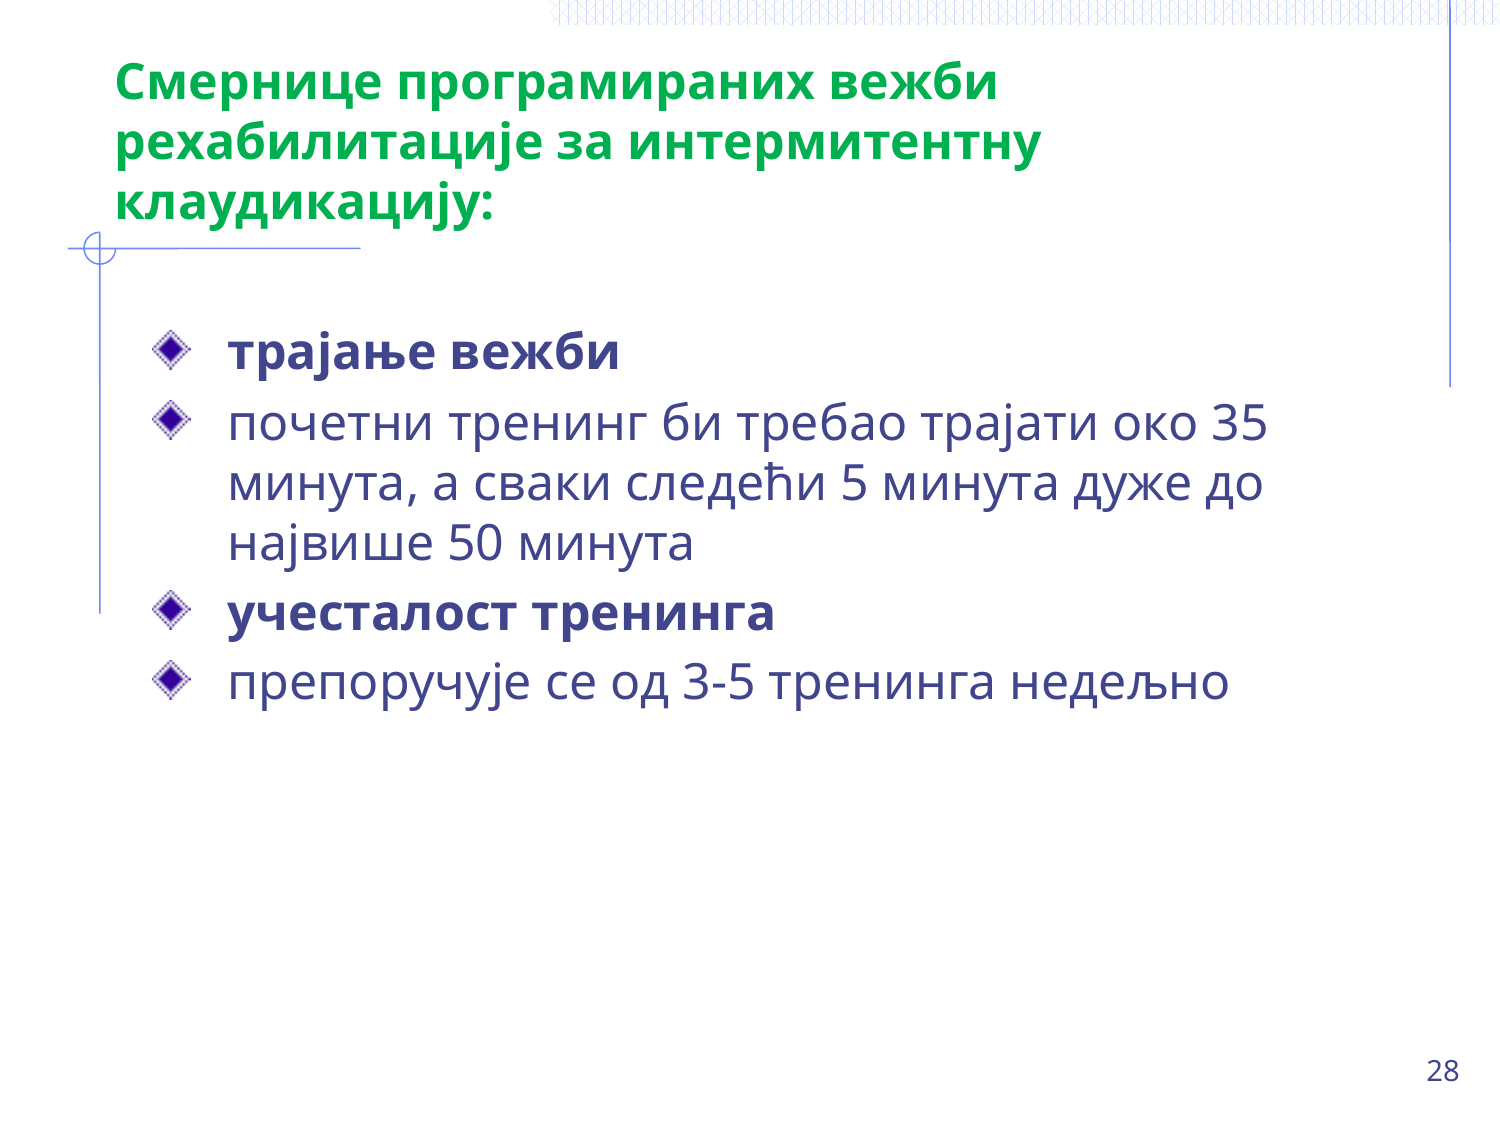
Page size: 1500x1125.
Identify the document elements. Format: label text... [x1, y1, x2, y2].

picture [152, 660, 191, 700]
picture [152, 400, 191, 440]
title Смернице програмираних вежби рехабилитације за интермитентну клаудикацију: [99, 49, 1376, 238]
slide_number 28 [1162, 1025, 1475, 1100]
picture [152, 330, 191, 370]
picture [152, 590, 191, 630]
list трајање вежби почетни тренинг би требао трајати око 35 минута, а сваки следећи 5 минута дуже до највише 50 минута учесталост тренинга препоручује се од 3-5 тренинга недељно [137, 312, 1413, 988]
